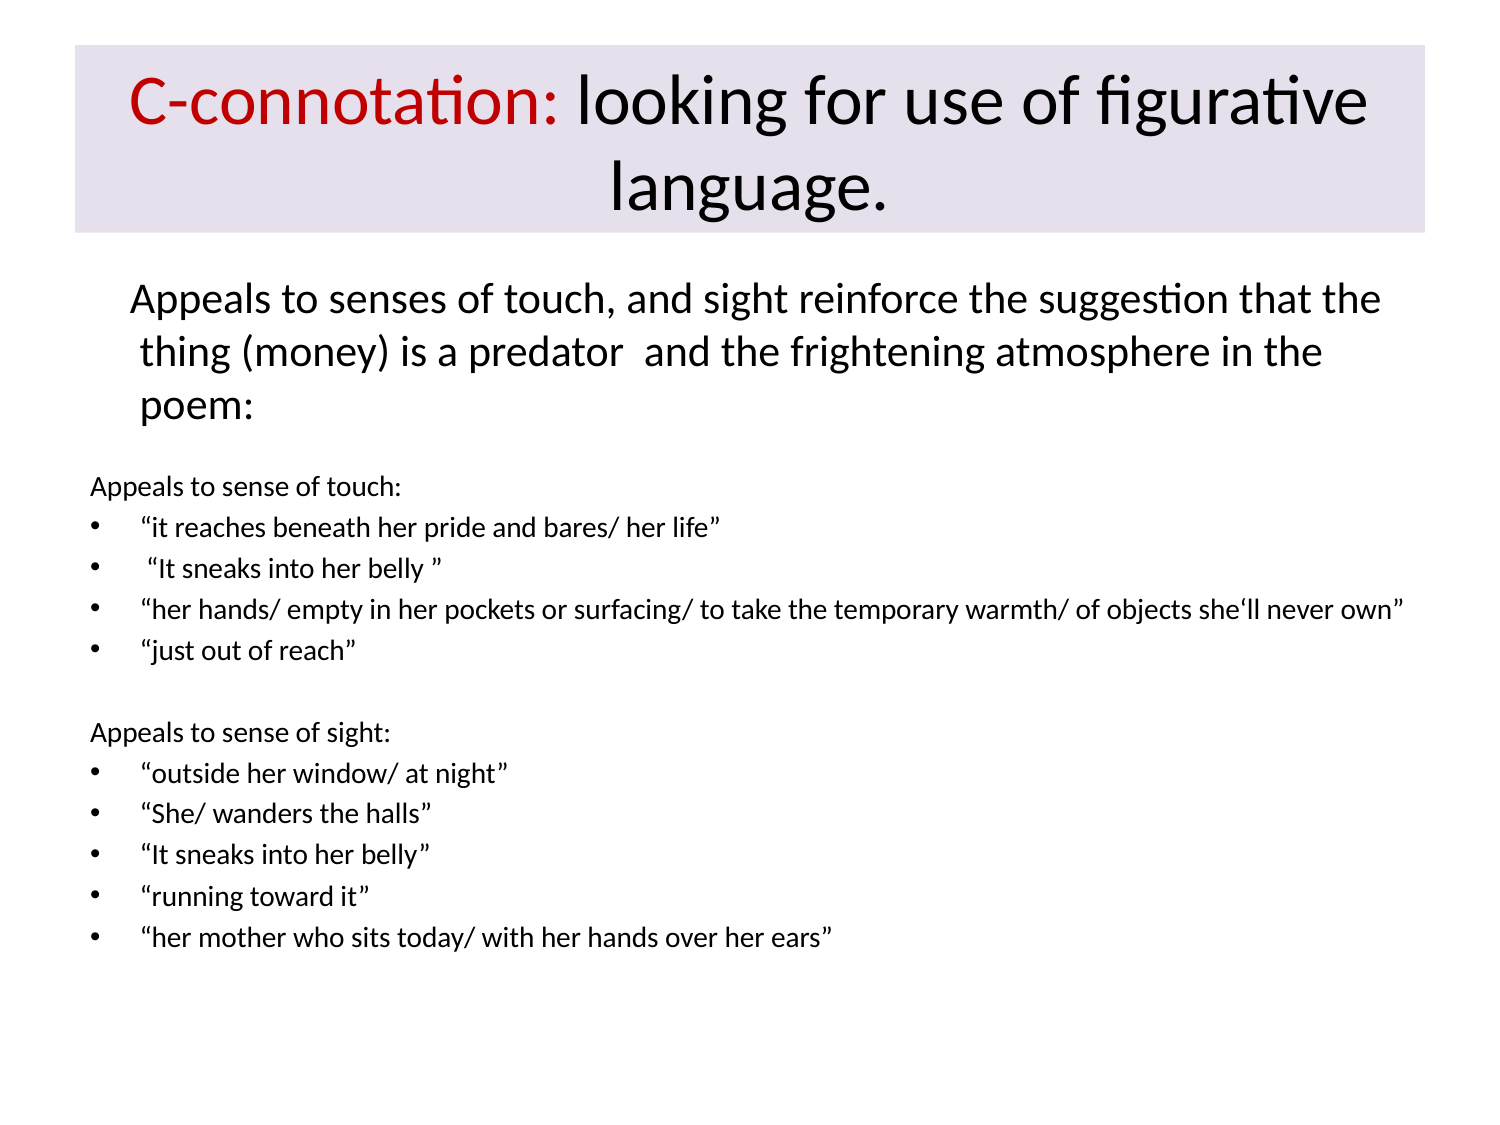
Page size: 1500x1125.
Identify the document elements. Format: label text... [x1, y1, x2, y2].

list Appeals to senses of touch, and sight reinforce the suggestion that the thing (money) is a predator and the frightening atmosphere in the poem: Appeals to sense of touch: “it reaches beneath her pride and bares/ her life” “It sneaks into her belly ” “her hands/ empty in her pockets or surfacing/ to take the temporary warmth/ of objects she‘ll never own” “just out of reach” Appeals to sense of sight: “outside her window/ at night” “She/ wanders the halls” “It sneaks into her belly” “running toward it” “her mother who sits today/ with her hands over her ears” [75, 262, 1425, 1005]
title C-connotation: looking for use of figurative language. [75, 45, 1425, 233]
